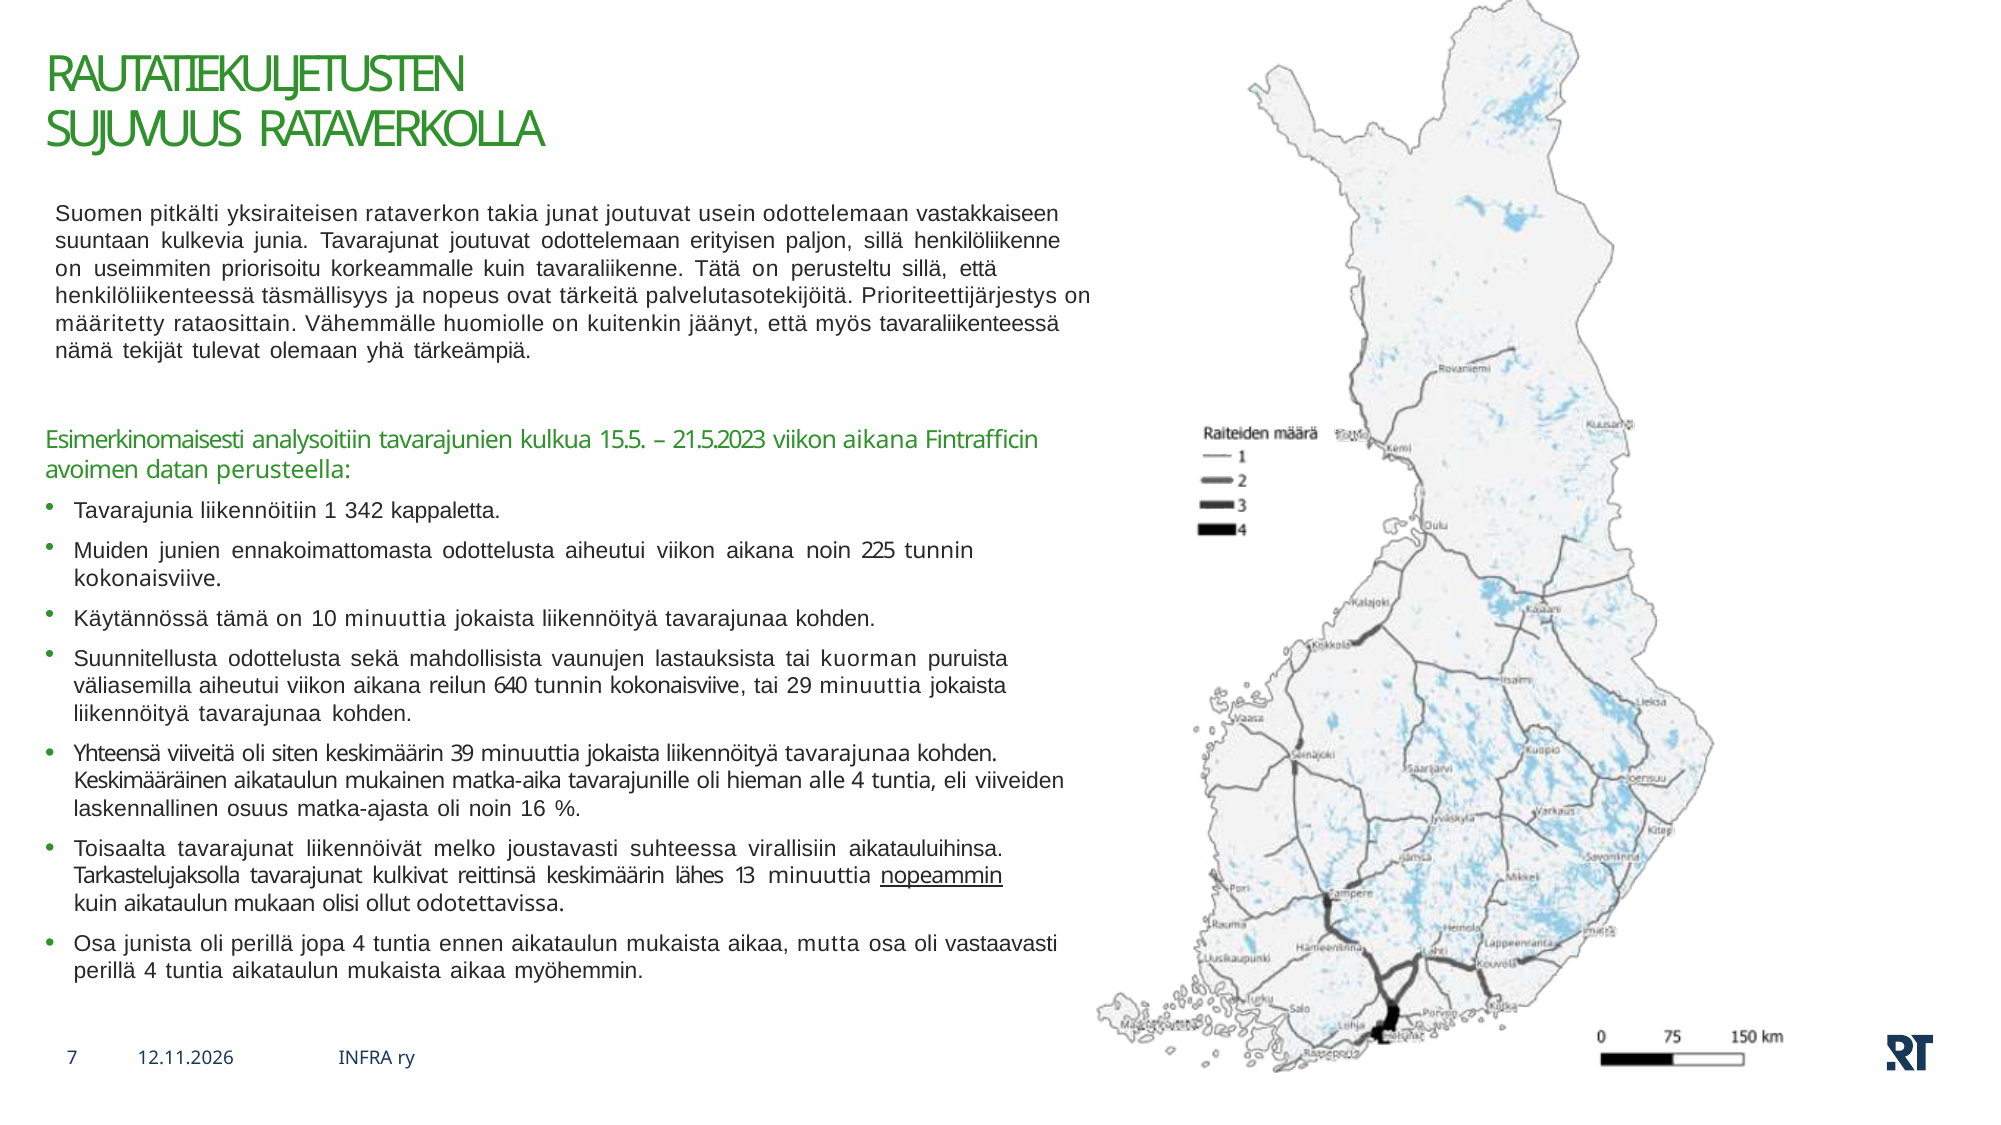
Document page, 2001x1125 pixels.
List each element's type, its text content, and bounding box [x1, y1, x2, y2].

footer INFRA ry [338, 1046, 1007, 1071]
picture [1007, 0, 1804, 1095]
text_box RAUTATIEKULJETUSTEN SUJUVUUS RATAVERKOLLA [43, 45, 712, 156]
slide_number 7 [66, 1046, 138, 1071]
text_box Suomen pitkälti yksiraiteisen rataverkon takia junat joutuvat usein odottelemaan vastakkaiseen suuntaan kulkevia junia. Tavarajunat joutuvat odottelemaan erityisen paljon, sillä henkilöliikenne on useimmiten priorisoitu korkeammalle kuin tavaraliikenne. Tätä on perusteltu sillä, että henkilöliikenteessä täsmällisyys ja nopeus ovat tärkeitä palvelutasotekijöitä. Prioriteettijärjestys on määritetty rataosittain. Vähemmälle huomiolle on kuitenkin jäänyt, että myös tavaraliikenteessä nämä tekijät tulevat olemaan yhä tärkeämpiä. Esimerkinomaisesti analysoitiin tavarajunien kulkua 15.5. – 21.5.2023 viikon aikana Fintrafficin avoimen datan perusteella: Tavarajunia liikennöitiin 1 342 kappaletta. Muiden junien ennakoimattomasta odottelusta aiheutui viikon aikana noin 225 tunnin kokonaisviive. Käytännössä tämä on 10 minuuttia jokaista liikennöityä tavarajunaa kohden. Suunnitellusta odottelusta sekä mahdollisista vaunujen lastauksista tai kuorman puruista väliasemilla aiheutui viikon aikana reilun 640 tunnin kokonaisviive, tai 29 minuuttia jokaista liikennöityä tavarajunaa kohden. Yhteensä viiveitä oli siten keskimäärin 39 minuuttia jokaista liikennöityä tavarajunaa kohden. Keskimääräinen aikataulun mukainen matka-aika tavarajunille oli hieman alle 4 tuntia, eli viiveiden laskennallinen osuus matka-ajasta oli noin 16 %. Toisaalta tavarajunat liikennöivät melko joustavasti suhteessa virallisiin aikatauluihinsa. Tarkastelujaksolla tavarajunat kulkivat reittinsä keskimäärin lähes 13 minuuttia nopeammin kuin aikataulun mukaan olisi ollut odotettavissa. Osa junista oli perillä jopa 4 tuntia ennen aikataulun mukaista aikaa, mutta osa oli vastaavasti perillä 4 tuntia aikataulun mukaista aikaa myöhemmin. [43, 196, 1007, 984]
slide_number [138, 1046, 338, 1071]
text_box [499, 532, 1007, 593]
